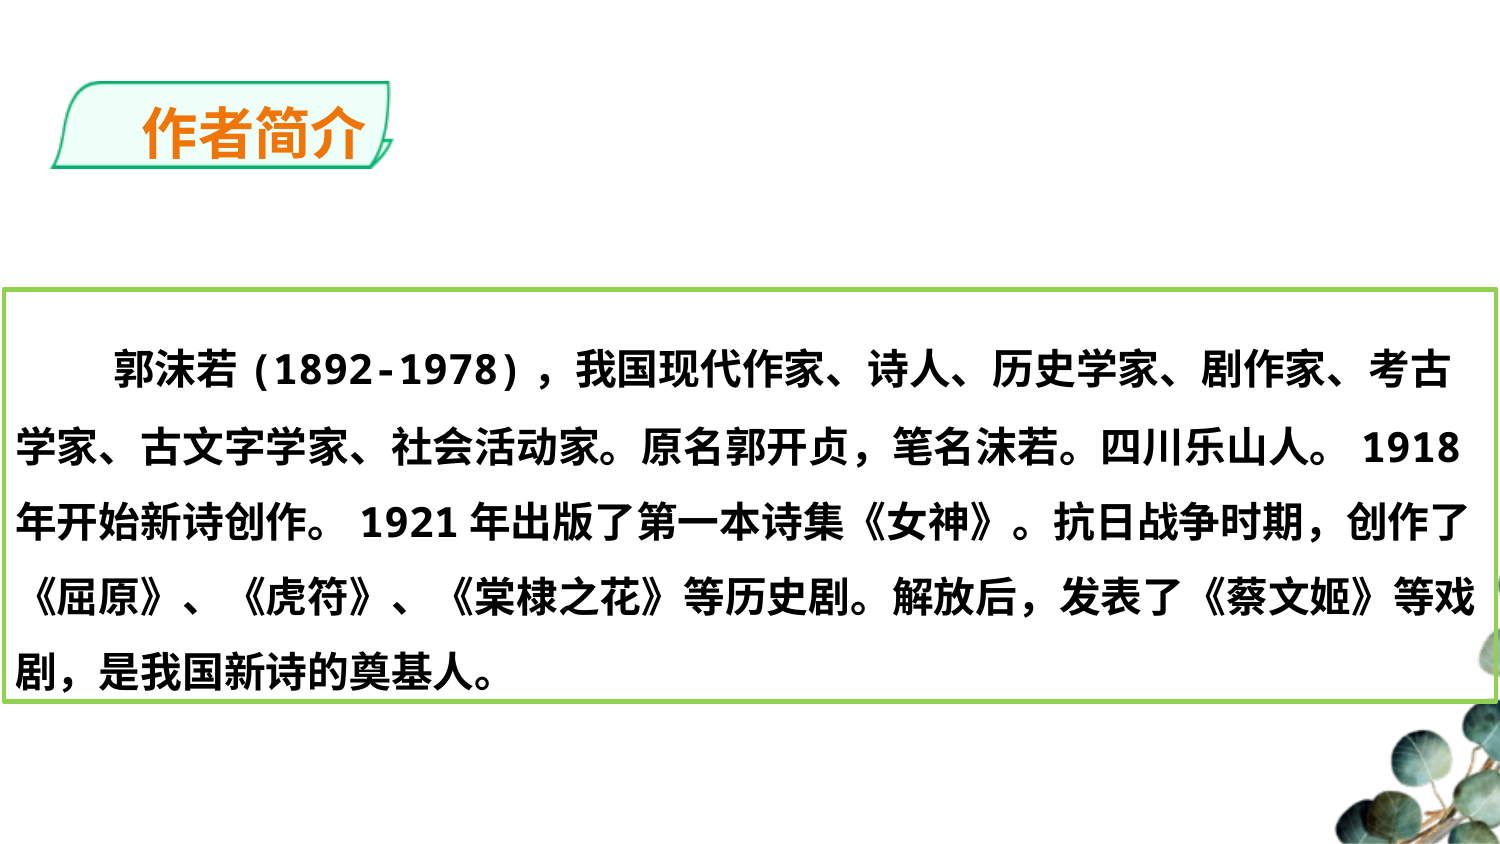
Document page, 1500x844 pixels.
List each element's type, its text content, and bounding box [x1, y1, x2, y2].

picture [1334, 565, 1500, 843]
text_box 郭沫若(1892-1978)，我国现代作家、诗人、历史学家、剧作家、考古学家、古文字学家、社会活动家。原名郭开贞，笔名沫若。四川乐山人。1918年开始新诗创作。1921年出版了第一本诗集《女神》。抗日战争时期，创作了《屈原》、《虎符》、《棠棣之花》等历史剧。解放后，发表了《蔡文姬》等戏剧，是我国新诗的奠基人。 [3, 289, 1496, 702]
picture [49, 80, 394, 169]
